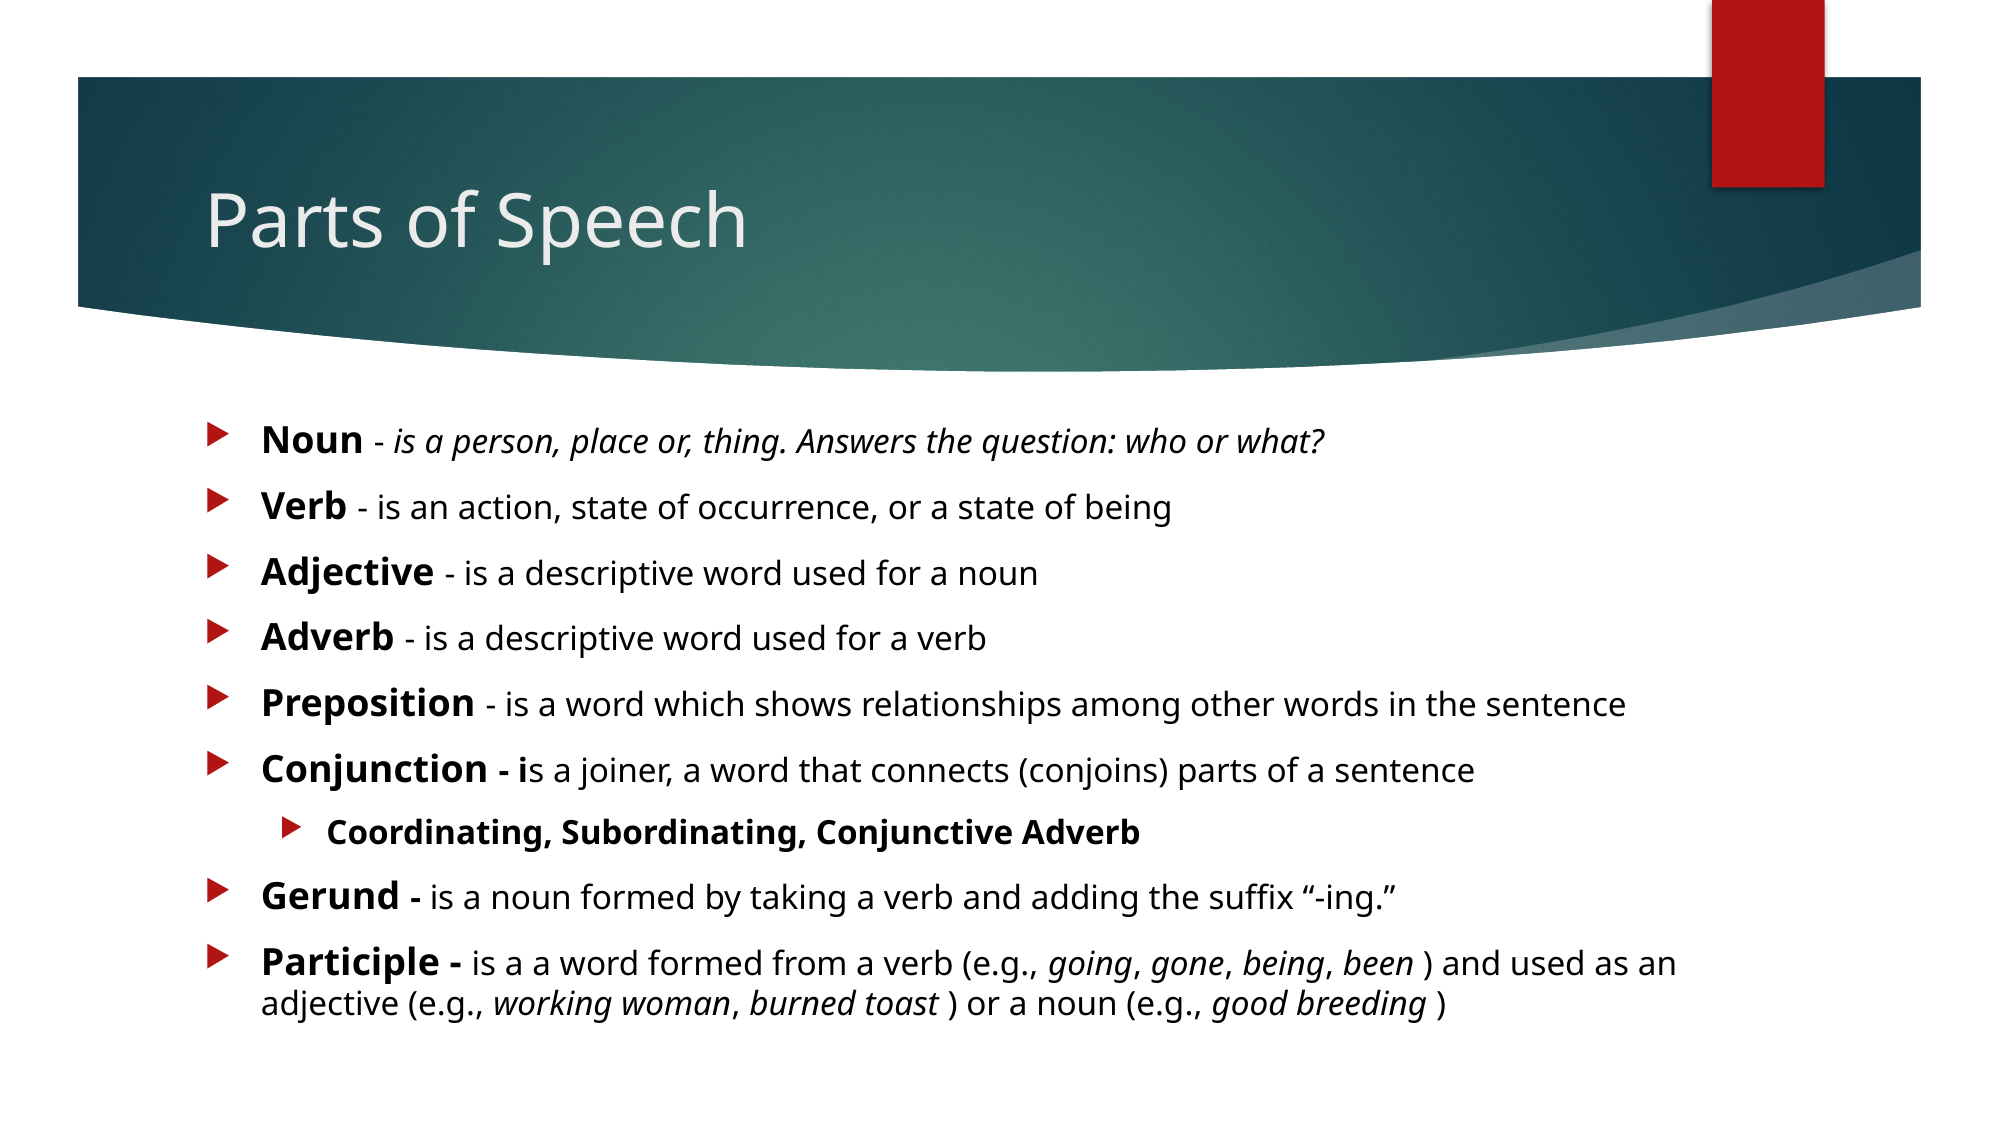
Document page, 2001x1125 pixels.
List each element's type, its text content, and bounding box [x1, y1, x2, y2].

list Noun - is a person, place or, thing. Answers the question: who or what? Verb - is an action, state of occurrence, or a state of being Adjective - is a descriptive word used for a noun Adverb - is a descriptive word used for a verb Preposition - is a word which shows relationships among other words in the sentence Conjunction - is a joiner, a word that connects (conjoins) parts of a sentence Coordinating, Subordinating, Conjunctive Adverb Gerund - is a noun formed by taking a verb and adding the suffix “-ing.” Participle - is a a word formed from a verb (e.g., going, gone, being, been ) and used as an adjective (e.g., working woman, burned toast ) or a noun (e.g., good breeding ) [189, 408, 1759, 1037]
title Parts of Speech [189, 159, 1638, 276]
